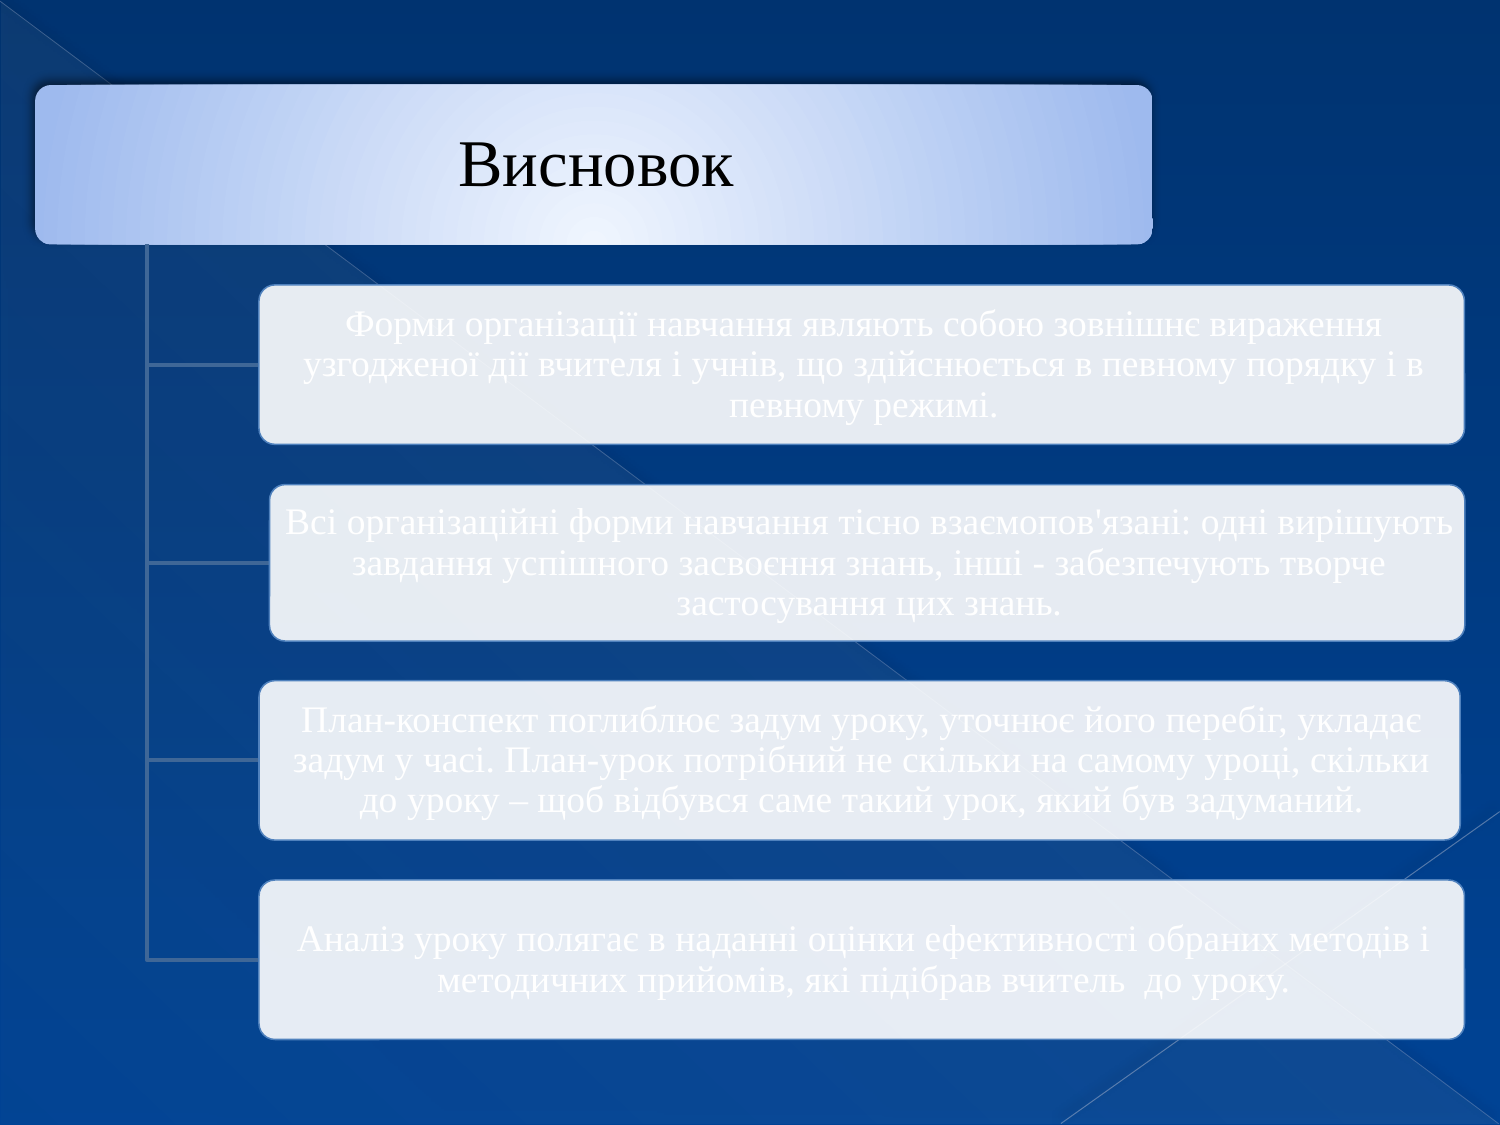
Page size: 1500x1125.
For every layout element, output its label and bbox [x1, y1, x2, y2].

text_box [34, 34, 1466, 1091]
